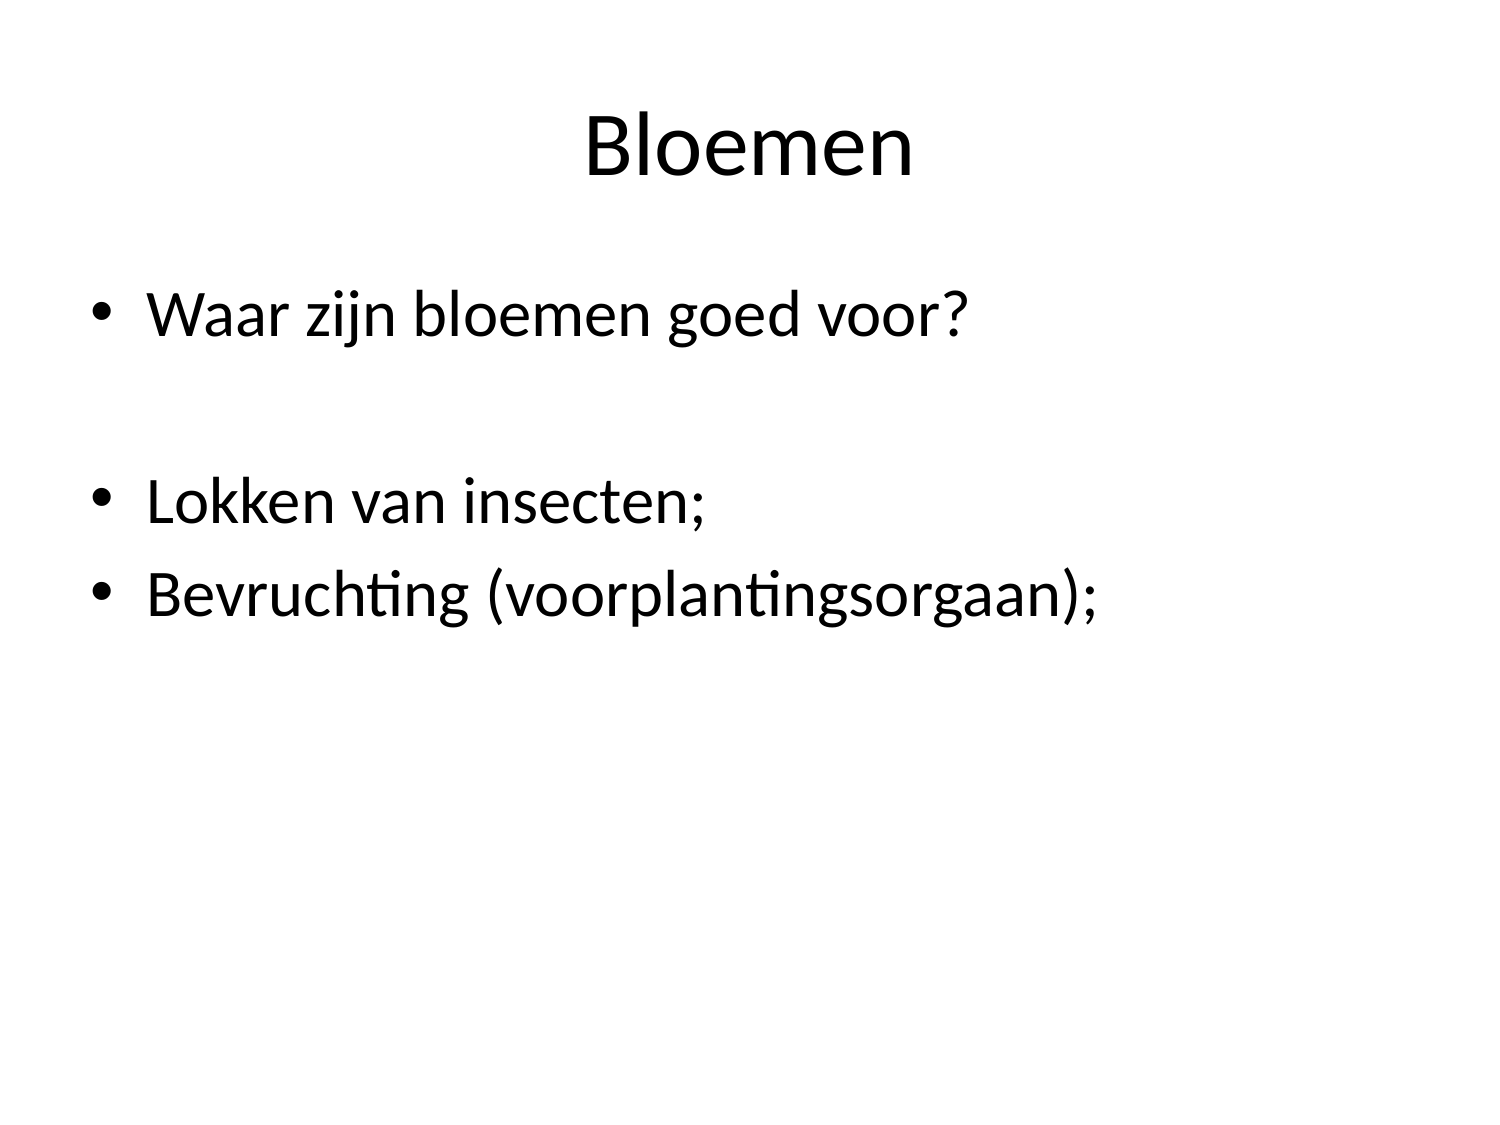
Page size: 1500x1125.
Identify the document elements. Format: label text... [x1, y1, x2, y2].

title Bloemen [75, 45, 1425, 233]
list Waar zijn bloemen goed voor? Lokken van insecten; Bevruchting (voorplantingsorgaan); [75, 262, 1425, 1005]
